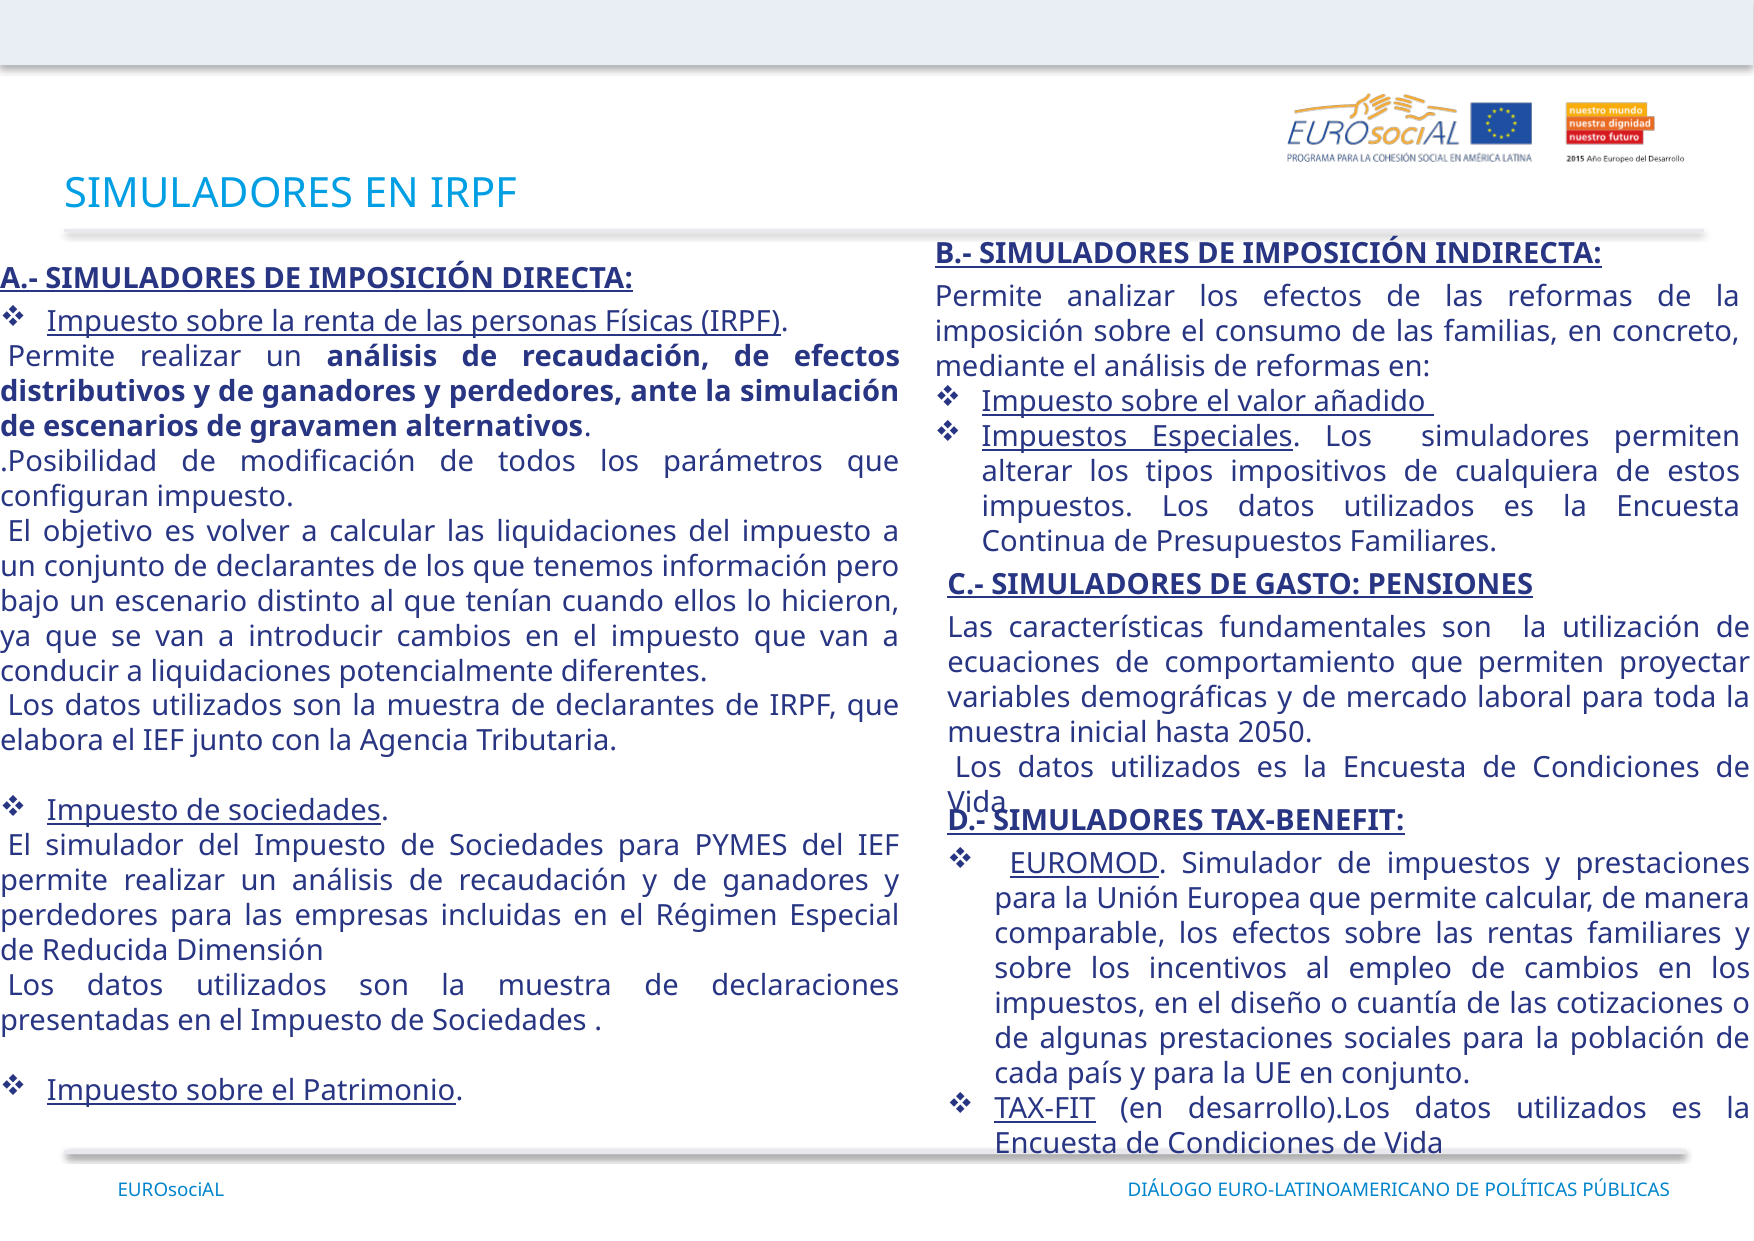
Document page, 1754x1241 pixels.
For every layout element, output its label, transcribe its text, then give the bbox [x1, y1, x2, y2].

text_box D.- SIMULADORES TAX-BENEFIT: EUROMOD. Simulador de impuestos y prestaciones para la Unión Europea que permite calcular, de manera comparable, los efectos sobre las rentas familiares y sobre los incentivos al empleo de cambios en los impuestos, en el diseño o cuantía de las cotizaciones o de algunas prestaciones sociales para la población de cada país y para la UE en conjunto. TAX-FIT (en desarrollo).Los datos utilizados es la Encuesta de Condiciones de Vida [947, 785, 1751, 1211]
text_box C.- SIMULADORES DE GASTO: PENSIONES Las características fundamentales son la utilización de ecuaciones de comportamiento que permiten proyectar variables demográficas y de mercado laboral para toda la muestra inicial hasta 2050. Los datos utilizados es la Encuesta de Condiciones de Vida [947, 549, 1751, 785]
text_box B.- SIMULADORES DE IMPOSICIÓN INDIRECTA: Permite analizar los efectos de las reformas de la imposición sobre el consumo de las familias, en concreto, mediante el análisis de reformas en: Impuesto sobre el valor añadido Impuestos Especiales. Los simuladores permiten alterar los tipos impositivos de cualquiera de estos impuestos. Los datos utilizados es la Encuesta Continua de Presupuestos Familiares. [934, 218, 1741, 538]
text_box SIMULADORES EN IRPF [49, 158, 1628, 233]
text_box A.- SIMULADORES DE IMPOSICIÓN DIRECTA: Impuesto sobre la renta de las personas Físicas (IRPF). Permite realizar un análisis de recaudación, de efectos distributivos y de ganadores y perdedores, ante la simulación de escenarios de gravamen alternativos. .Posibilidad de modificación de todos los parámetros que configuran impuesto. El objetivo es volver a calcular las liquidaciones del impuesto a un conjunto de declarantes de los que tenemos información pero bajo un escenario distinto al que tenían cuando ellos lo hicieron, ya que se van a introducir cambios en el impuesto que van a conducir a liquidaciones potencialmente diferentes. Los datos utilizados son la muestra de declarantes de IRPF, que elabora el IEF junto con la Agencia Tributaria. Impuesto de sociedades. El simulador del Impuesto de Sociedades para PYMES del IEF permite realizar un análisis de recaudación y de ganadores y perdedores para las empresas incluidas en el Régimen Especial de Reducida Dimensión Los datos utilizados son la muestra de declaraciones presentadas en el Impuesto de Sociedades . Impuesto sobre el Patrimonio. [0, 243, 901, 742]
picture [1278, 88, 1692, 173]
